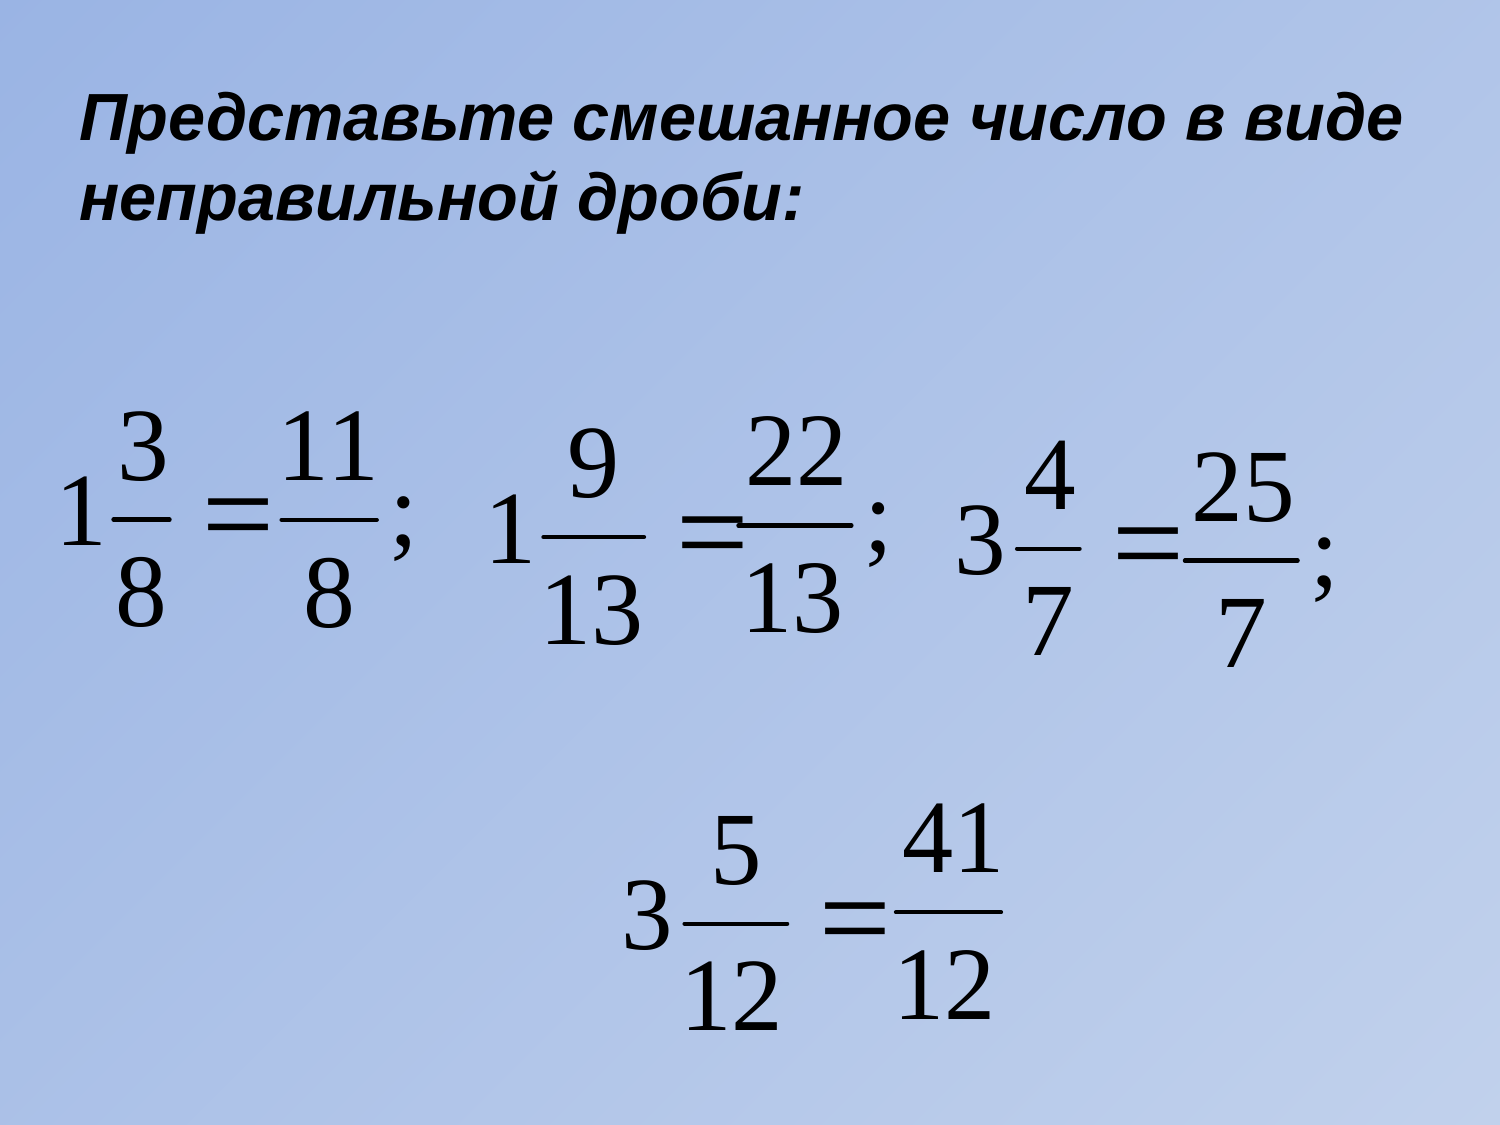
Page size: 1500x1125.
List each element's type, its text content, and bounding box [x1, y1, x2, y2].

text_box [276, 380, 438, 650]
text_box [941, 409, 1184, 679]
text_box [480, 398, 750, 668]
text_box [1167, 421, 1358, 691]
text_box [878, 773, 1024, 1043]
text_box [609, 784, 893, 1054]
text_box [721, 386, 910, 656]
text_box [50, 380, 276, 650]
text_box Представьте смешанное число в виде неправильной дроби: [64, 66, 1500, 241]
